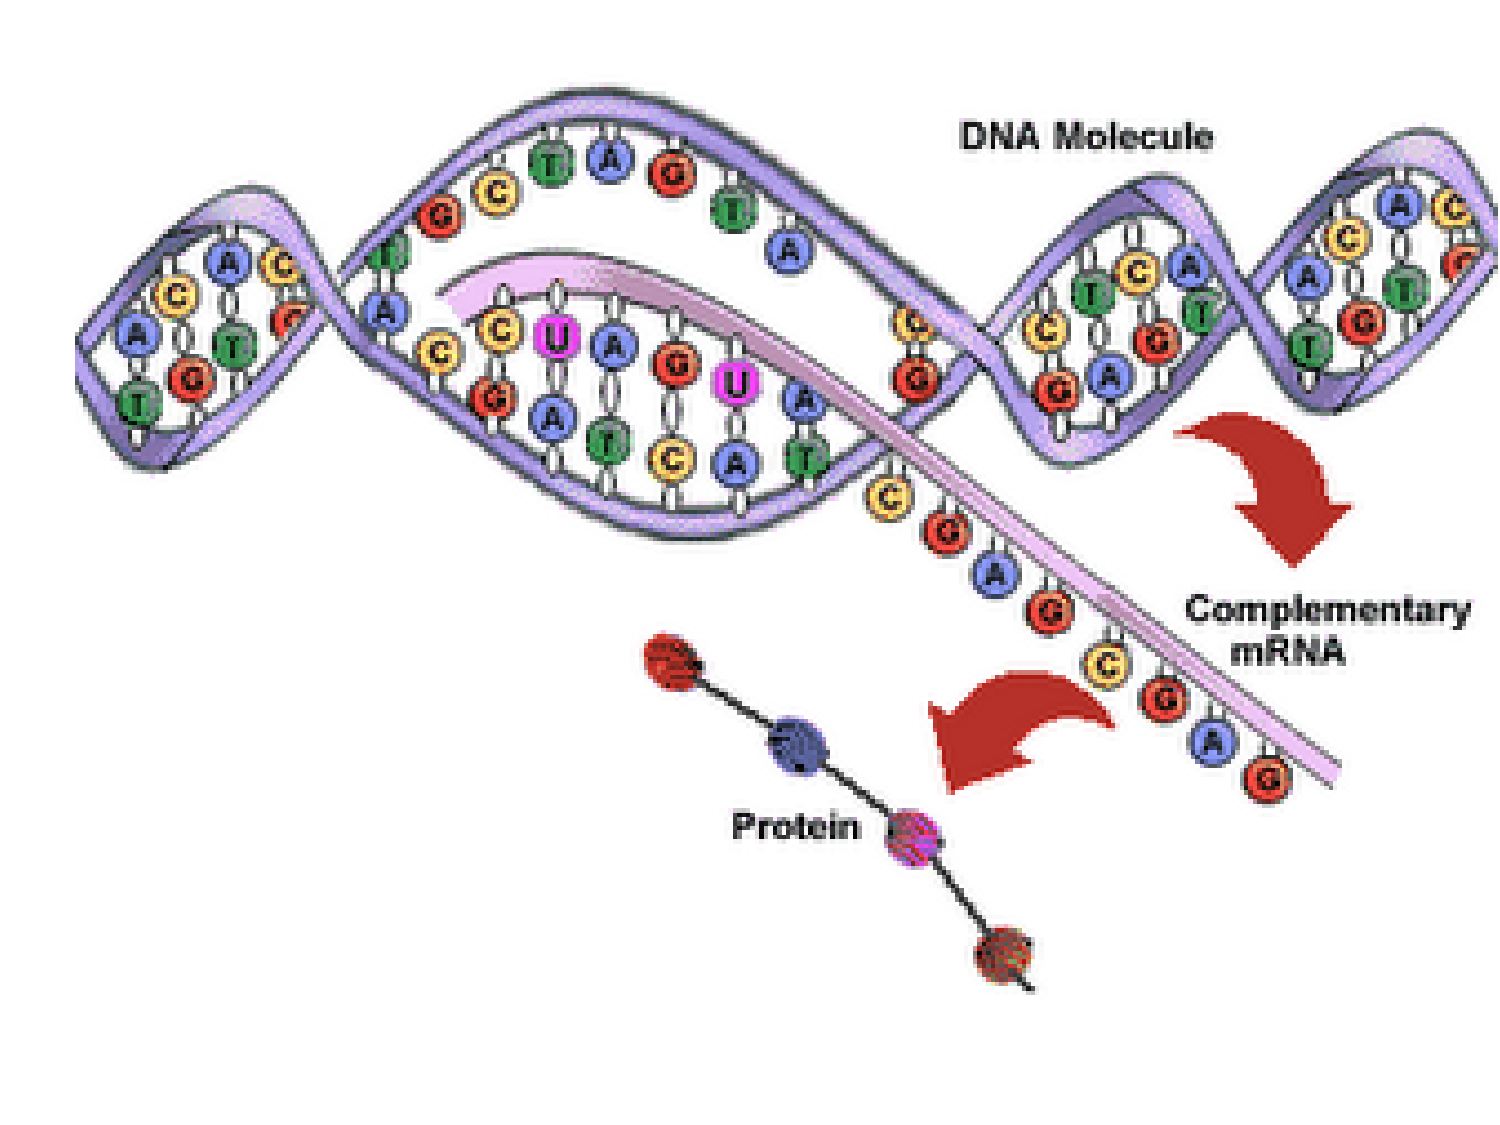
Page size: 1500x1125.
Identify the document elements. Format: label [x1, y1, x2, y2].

picture [74, 74, 1499, 1001]
